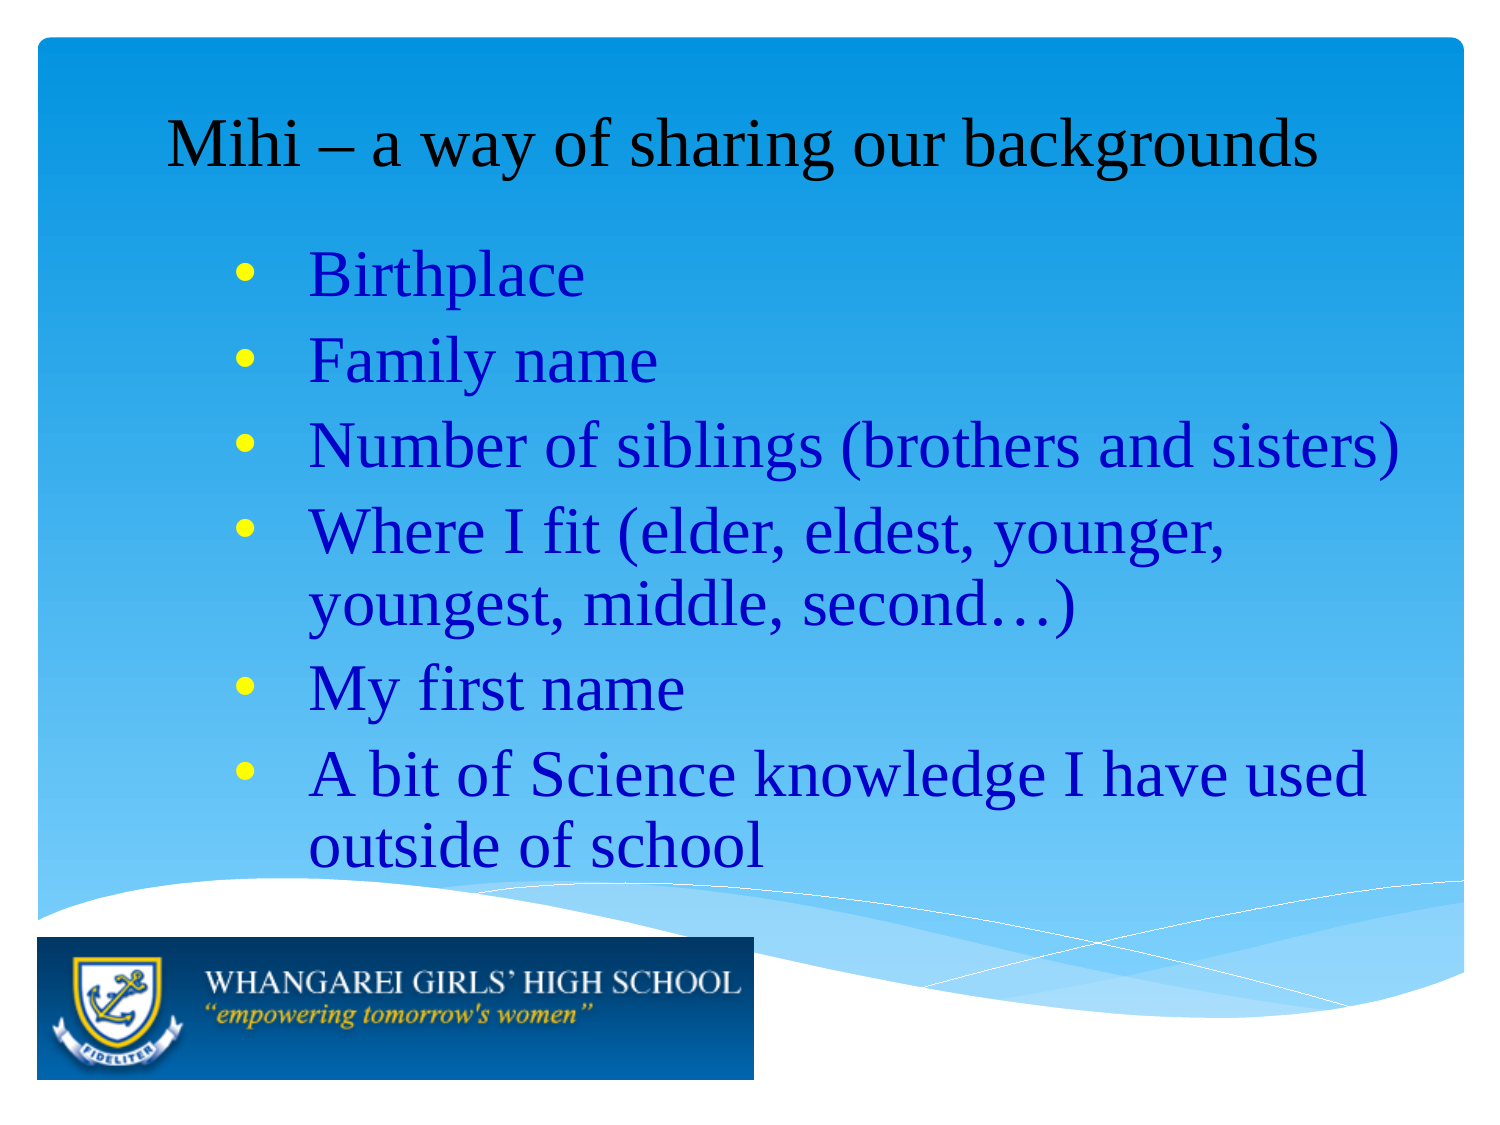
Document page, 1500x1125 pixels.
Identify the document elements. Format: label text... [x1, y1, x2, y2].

text_box Birthplace Family name Number of siblings (brothers and sisters) Where I fit (elder, eldest, younger, youngest, middle, second…) My first name A bit of Science knowledge I have used outside of school [218, 231, 1471, 958]
text_box Mihi – a way of sharing our backgrounds [138, 87, 1350, 188]
picture [37, 937, 754, 1080]
